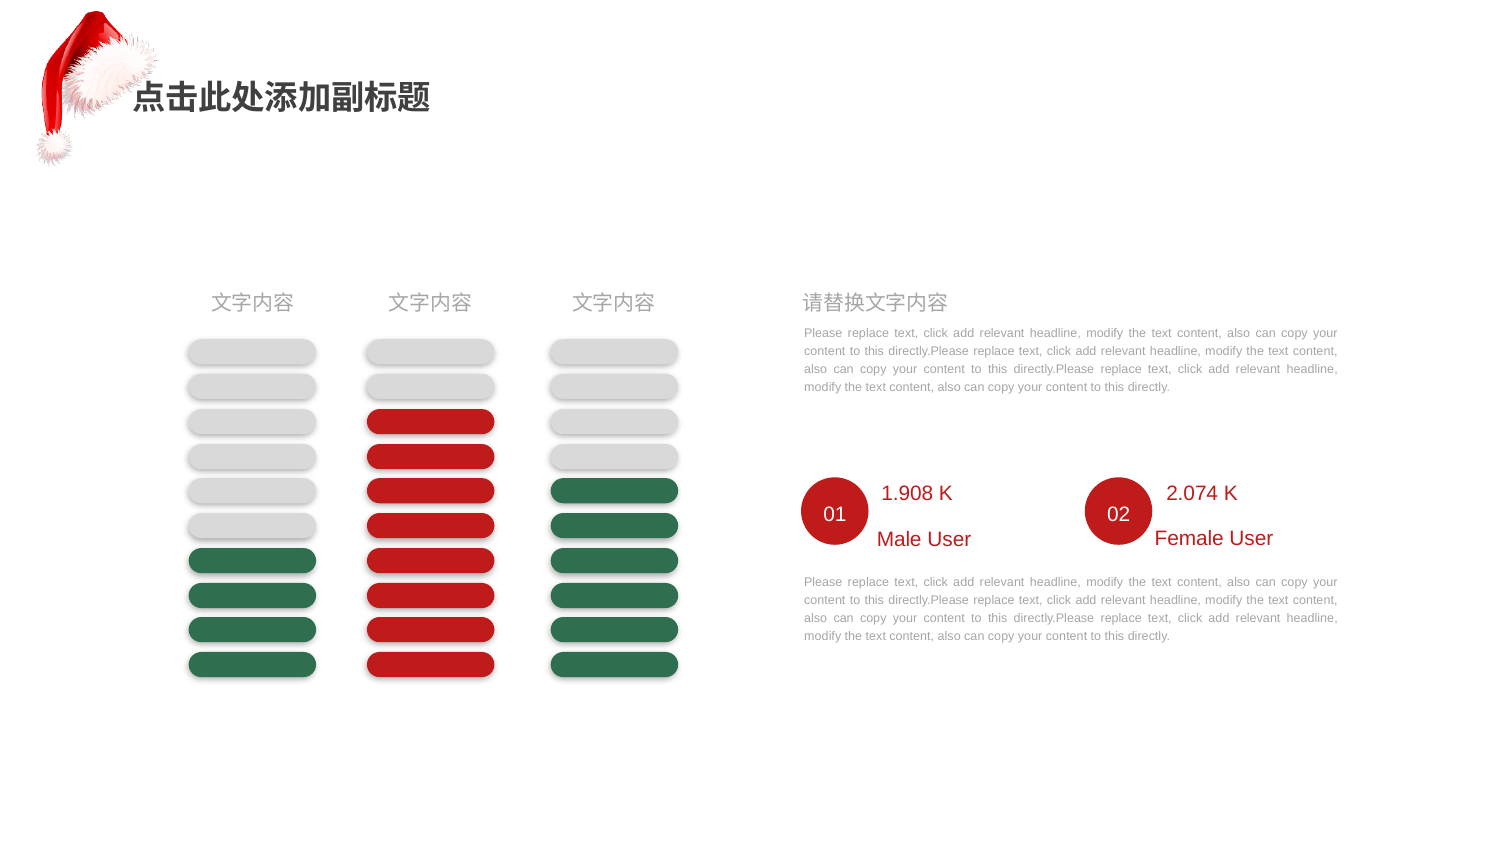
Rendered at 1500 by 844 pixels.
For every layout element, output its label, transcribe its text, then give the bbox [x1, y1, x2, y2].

text_box Male User [876, 521, 972, 552]
text_box [187, 408, 317, 435]
text_box 请替换文字内容 [802, 284, 1281, 315]
text_box [187, 582, 317, 609]
text_box Please replace text, click add relevant headline, modify the text content, also can copy your content to this directly.Please replace text, click add relevant headline, modify the text content, also can copy your content to this directly.Please replace text, click add relevant headline, modify the text content, also can copy your content to this directly. [804, 571, 1338, 644]
text_box [187, 373, 317, 400]
picture [0, 0, 210, 187]
text_box [187, 651, 317, 678]
text_box 文字内容 [555, 289, 672, 315]
text_box [549, 512, 679, 539]
text_box [187, 547, 317, 574]
text_box [549, 617, 679, 643]
text_box [366, 478, 496, 505]
text_box [549, 651, 679, 678]
text_box [549, 338, 679, 366]
text_box 点击此处添加副标题 [214, 65, 455, 126]
text_box [366, 512, 496, 539]
text_box [187, 512, 317, 539]
text_box [549, 547, 679, 574]
text_box [187, 617, 317, 643]
text_box [366, 338, 496, 366]
text_box [366, 443, 496, 470]
text_box 文字内容 [194, 289, 311, 315]
text_box 文字内容 [372, 289, 488, 315]
text_box [187, 478, 317, 505]
text_box [549, 408, 679, 435]
text_box [549, 443, 679, 470]
text_box [366, 651, 496, 678]
text_box [549, 478, 679, 505]
text_box [366, 547, 496, 574]
text_box 1.908 K [881, 474, 953, 505]
text_box [366, 408, 496, 435]
text_box 01 [798, 475, 871, 547]
text_box [366, 582, 496, 609]
text_box Female User [1154, 519, 1274, 550]
text_box [366, 373, 496, 400]
text_box [187, 443, 317, 470]
text_box [366, 616, 496, 643]
text_box [549, 582, 679, 609]
text_box [187, 338, 317, 366]
text_box Please replace text, click add relevant headline, modify the text content, also can copy your content to this directly.Please replace text, click add relevant headline, modify the text content, also can copy your content to this directly.Please replace text, click add relevant headline, modify the text content, also can copy your content to this directly. [804, 322, 1338, 395]
text_box [549, 373, 679, 400]
text_box 02 [1082, 475, 1155, 547]
text_box 2.074 K [1166, 474, 1238, 505]
